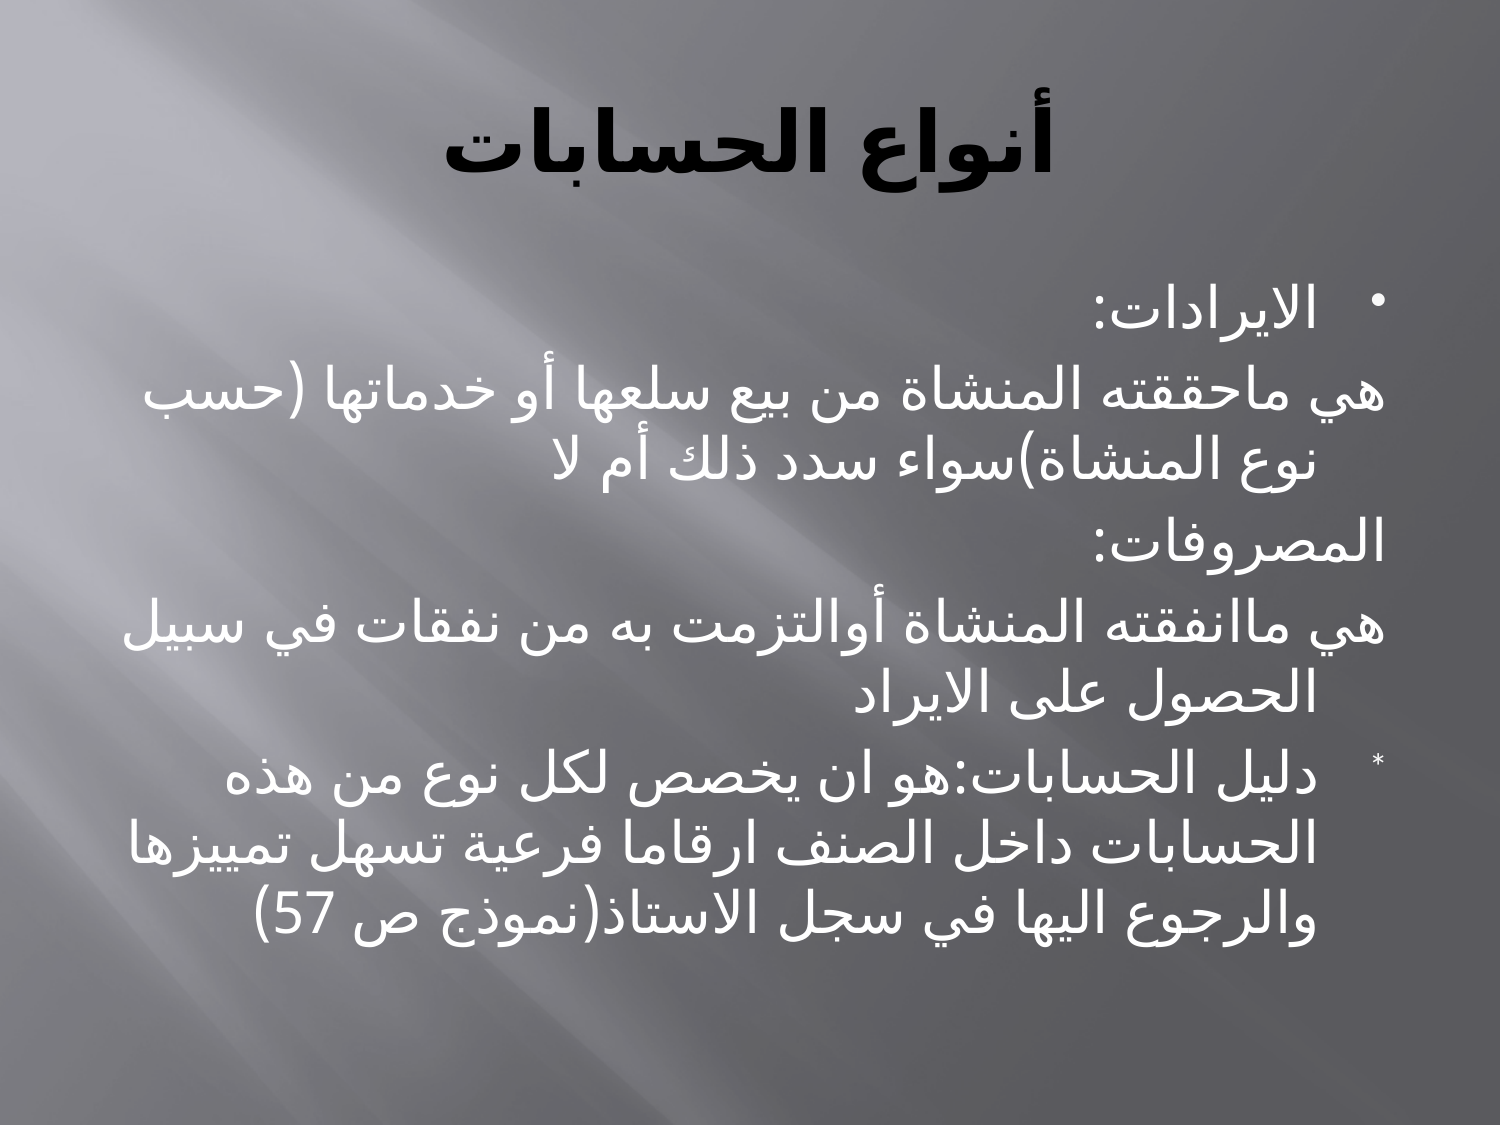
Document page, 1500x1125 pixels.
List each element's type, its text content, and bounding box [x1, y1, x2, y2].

list الايرادات: هي ماحققته المنشاة من بيع سلعها أو خدماتها (حسب نوع المنشاة)سواء سدد ذلك أم لا المصروفات: هي ماانفقته المنشاة أوالتزمت به من نفقات في سبيل الحصول على الايراد دليل الحسابات:هو ان يخصص لكل نوع من هذه الحسابات داخل الصنف ارقاما فرعية تسهل تمييزها والرجوع اليها في سجل الاستاذ(نموذج ص 57) [75, 262, 1425, 1035]
title أنواع الحسابات [75, 45, 1425, 233]
